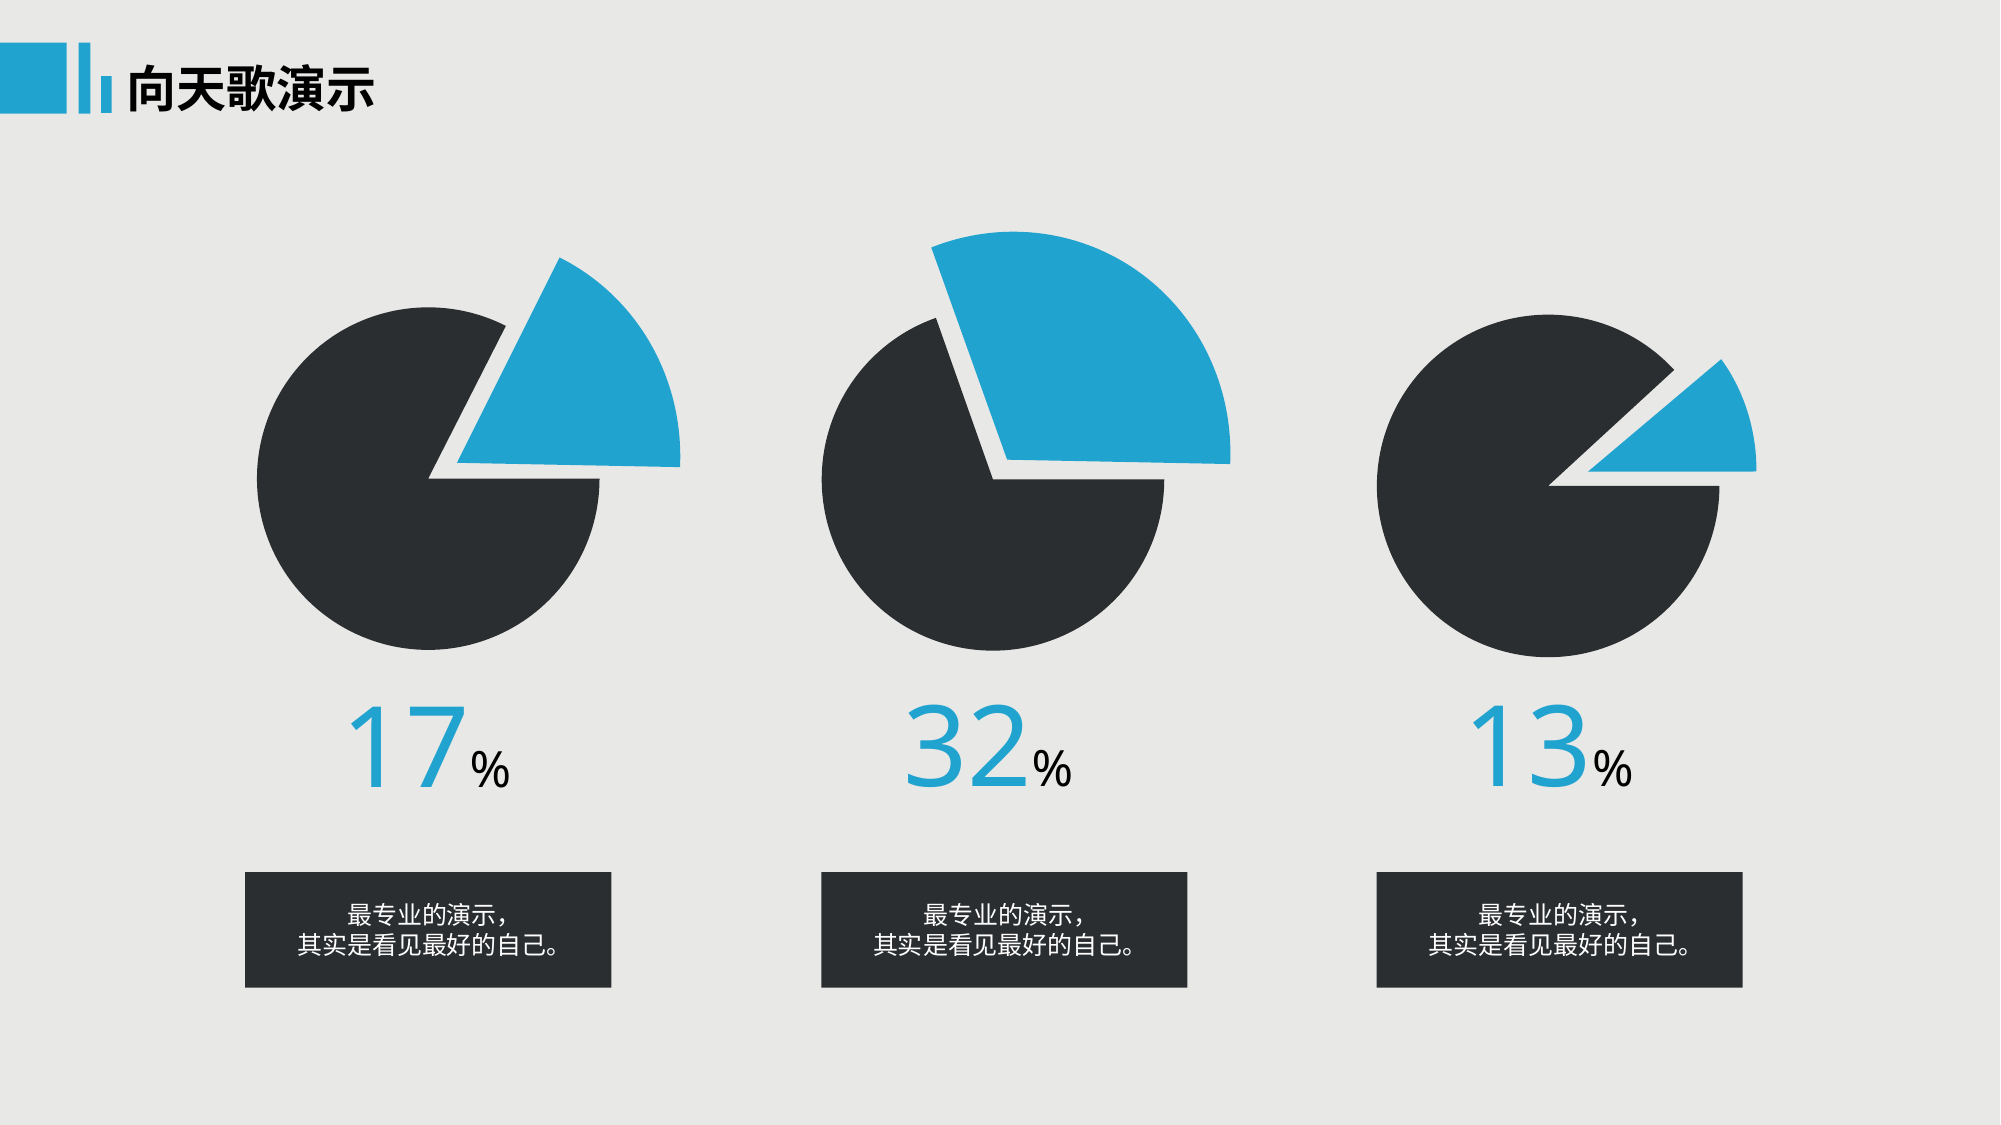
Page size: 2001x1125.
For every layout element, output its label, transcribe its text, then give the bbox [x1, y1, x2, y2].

text_box [99, 74, 111, 115]
text_box [0, 41, 69, 116]
text_box [819, 315, 1167, 653]
text_box [243, 870, 613, 990]
text_box [455, 255, 683, 470]
text_box 最专业的演示， 其实是看见最好的自己。 [857, 891, 1165, 967]
text_box 17% [326, 667, 658, 818]
text_box [819, 870, 1190, 990]
text_box [1374, 312, 1722, 660]
text_box [1374, 870, 1745, 990]
text_box [929, 229, 1233, 467]
text_box [77, 41, 92, 116]
text_box [1585, 357, 1759, 474]
text_box 向天歌演示 [111, 49, 433, 125]
text_box 32% [888, 667, 1220, 817]
text_box 13% [1448, 667, 1780, 817]
text_box 最专业的演示， 其实是看见最好的自己。 [280, 891, 589, 967]
text_box 最专业的演示， 其实是看见最好的自己。 [1412, 891, 1720, 967]
text_box [254, 305, 602, 652]
